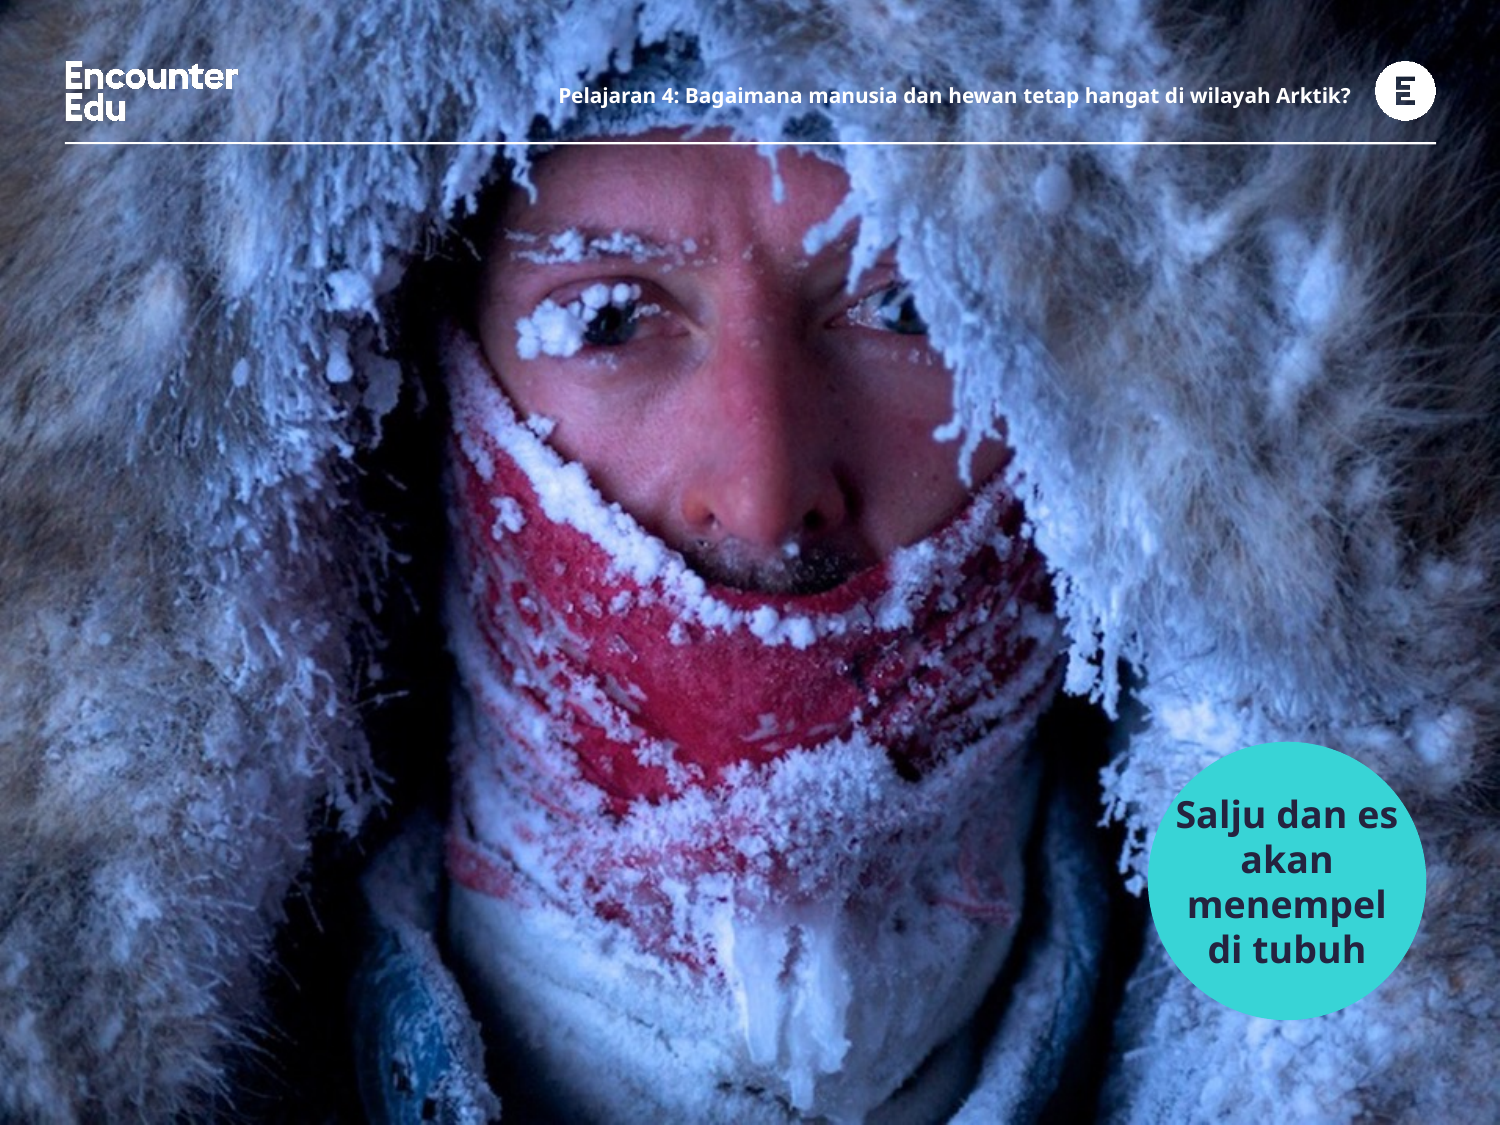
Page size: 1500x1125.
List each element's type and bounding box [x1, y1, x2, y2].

picture [0, 0, 1500, 1125]
text_box [1147, 741, 1427, 1021]
